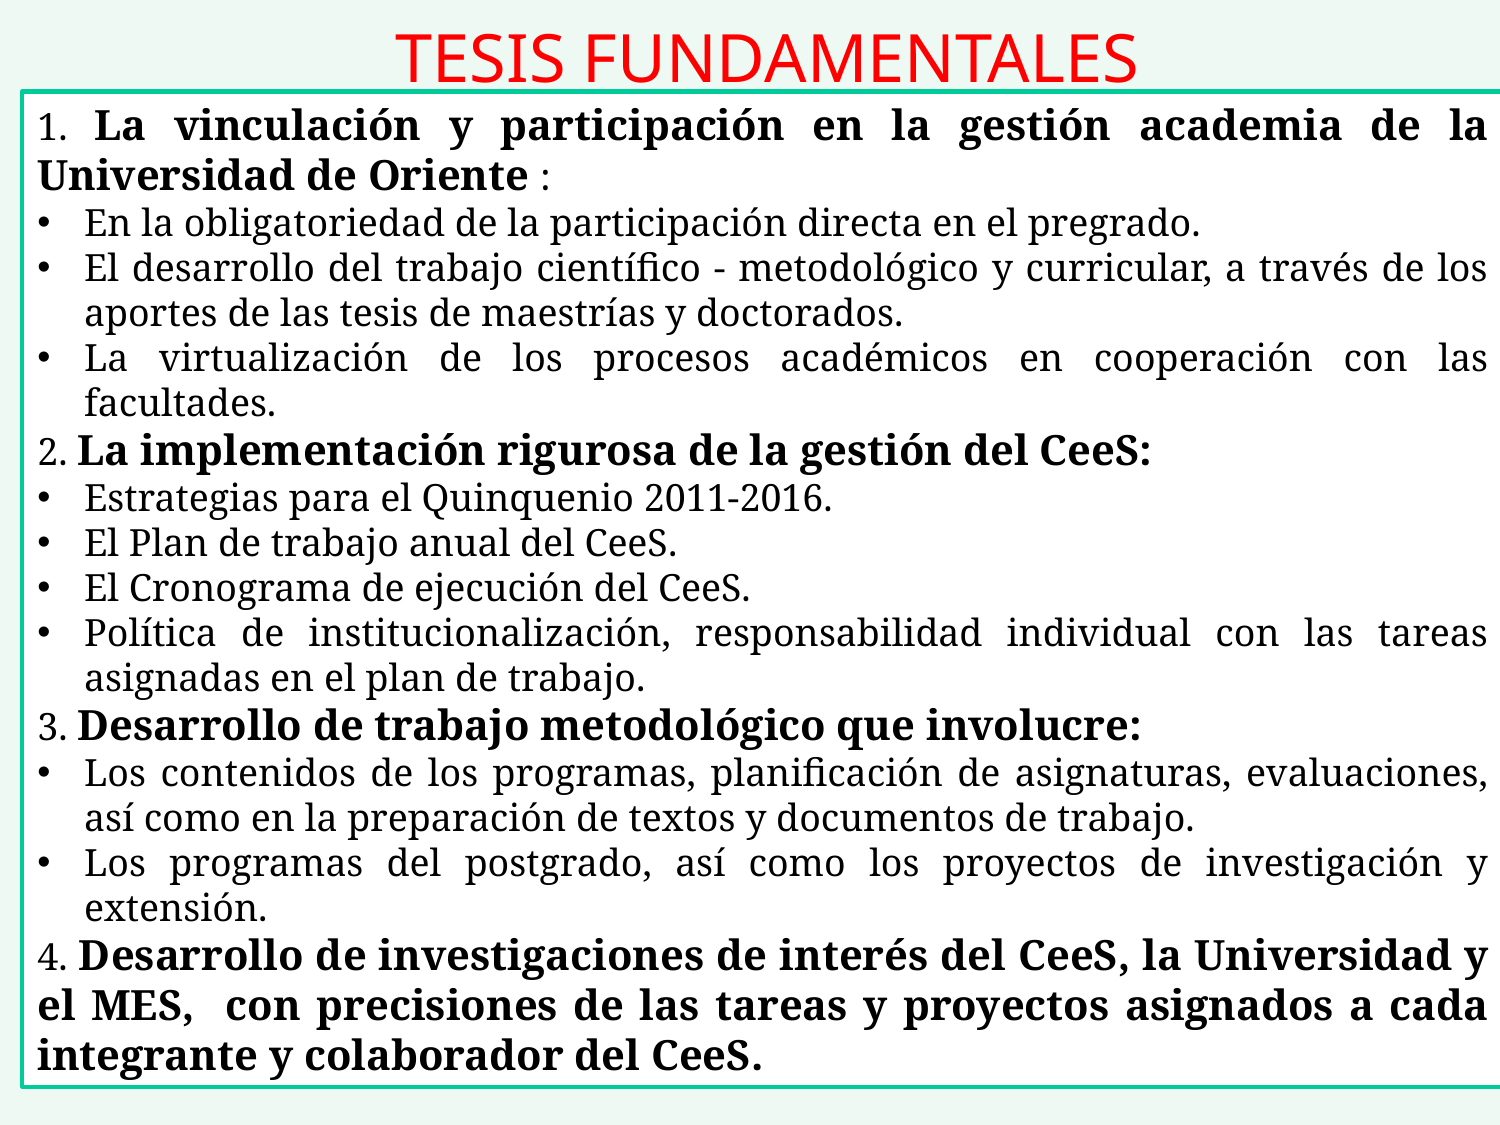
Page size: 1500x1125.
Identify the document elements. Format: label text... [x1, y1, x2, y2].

text_box 1. La vinculación y participación en la gestión academia de la Universidad de Oriente : En la obligatoriedad de la participación directa en el pregrado. El desarrollo del trabajo científico - metodológico y curricular, a través de los aportes de las tesis de maestrías y doctorados. La virtualización de los procesos académicos en cooperación con las facultades. 2. La implementación rigurosa de la gestión del CeeS: Estrategias para el Quinquenio 2011-2016. El Plan de trabajo anual del CeeS. El Cronograma de ejecución del CeeS. Política de institucionalización, responsabilidad individual con las tareas asignadas en el plan de trabajo. 3. Desarrollo de trabajo metodológico que involucre: Los contenidos de los programas, planificación de asignaturas, evaluaciones, así como en la preparación de textos y documentos de trabajo. Los programas del postgrado, así como los proyectos de investigación y extensión. 4. Desarrollo de investigaciones de interés del CeeS, la Universidad y el MES, con precisiones de las tareas y proyectos asignados a cada integrante y colaborador del CeeS. [20, 89, 1500, 1089]
text_box TESIS FUNDAMENTALES [206, 8, 1330, 89]
